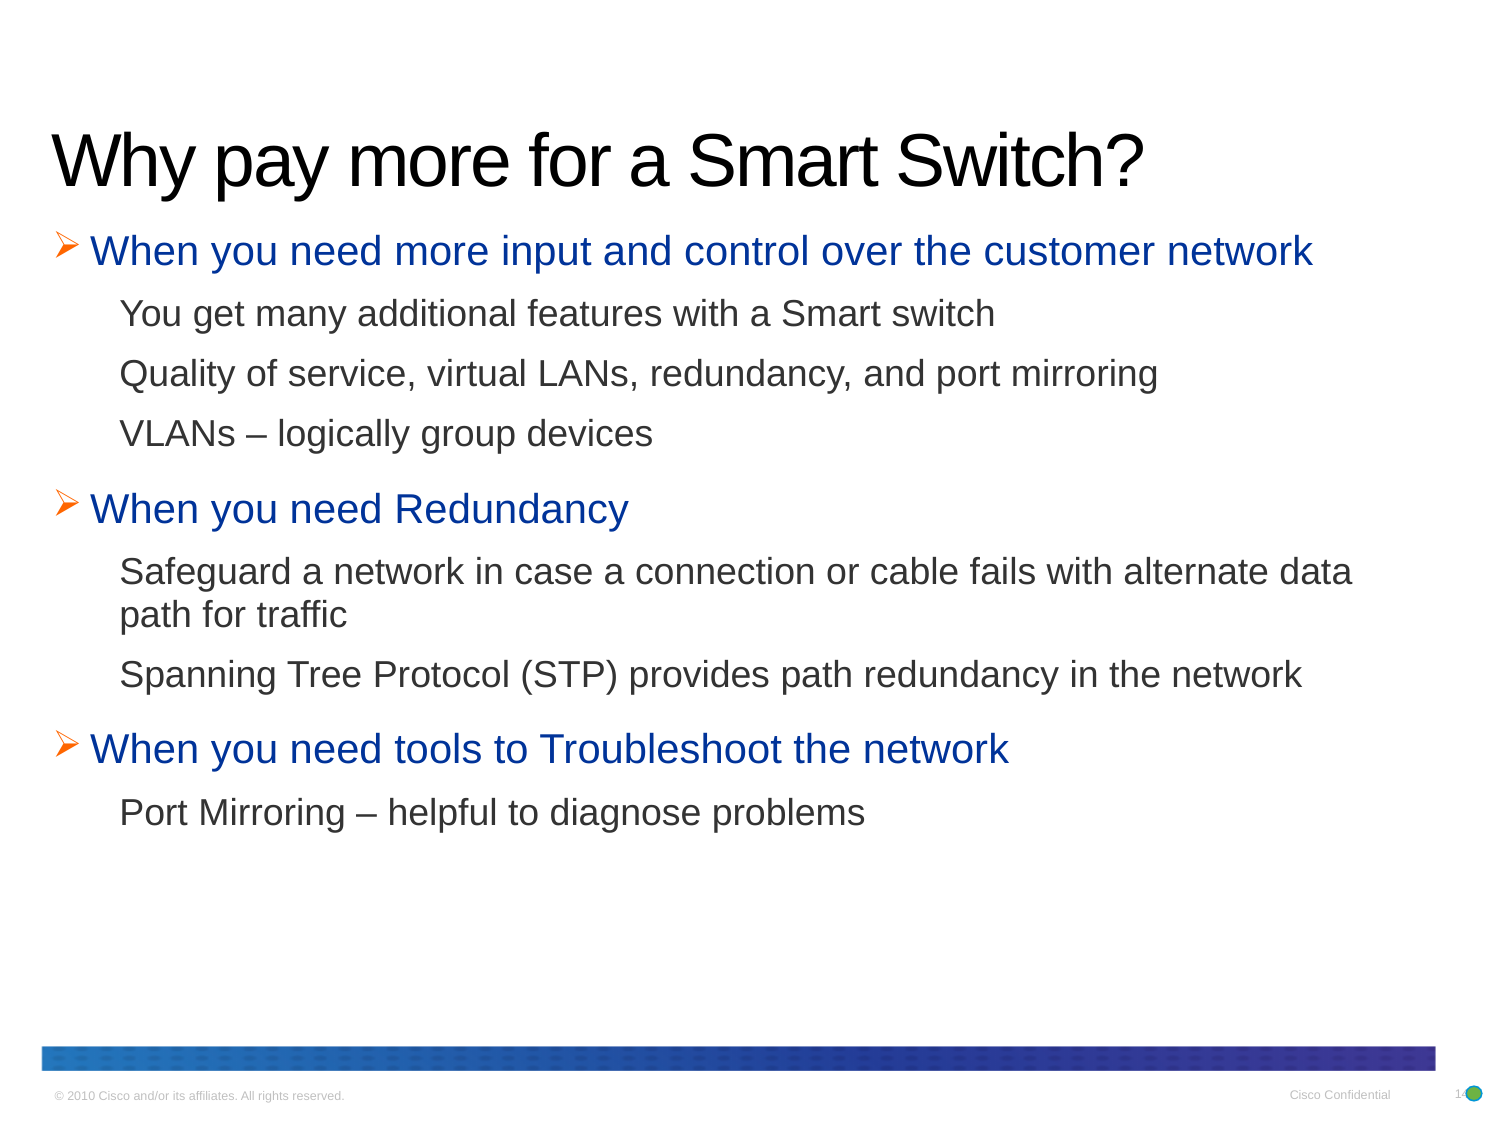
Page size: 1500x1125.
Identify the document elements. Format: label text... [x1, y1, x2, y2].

list When you need more input and control over the customer network You get many additional features with a Smart switch Quality of service, virtual LANs, redundancy, and port mirroring VLANs – logically group devices When you need Redundancy Safeguard a network in case a connection or cable fails with alternate data path for traffic Spanning Tree Protocol (STP) provides path redundancy in the network When you need tools to Troubleshoot the network Port Mirroring – helpful to diagnose problems [37, 219, 1441, 1035]
picture [43, 1047, 1435, 1070]
text_box [1466, 1086, 1482, 1101]
title Why pay more for a Smart Switch? [37, 70, 1447, 209]
